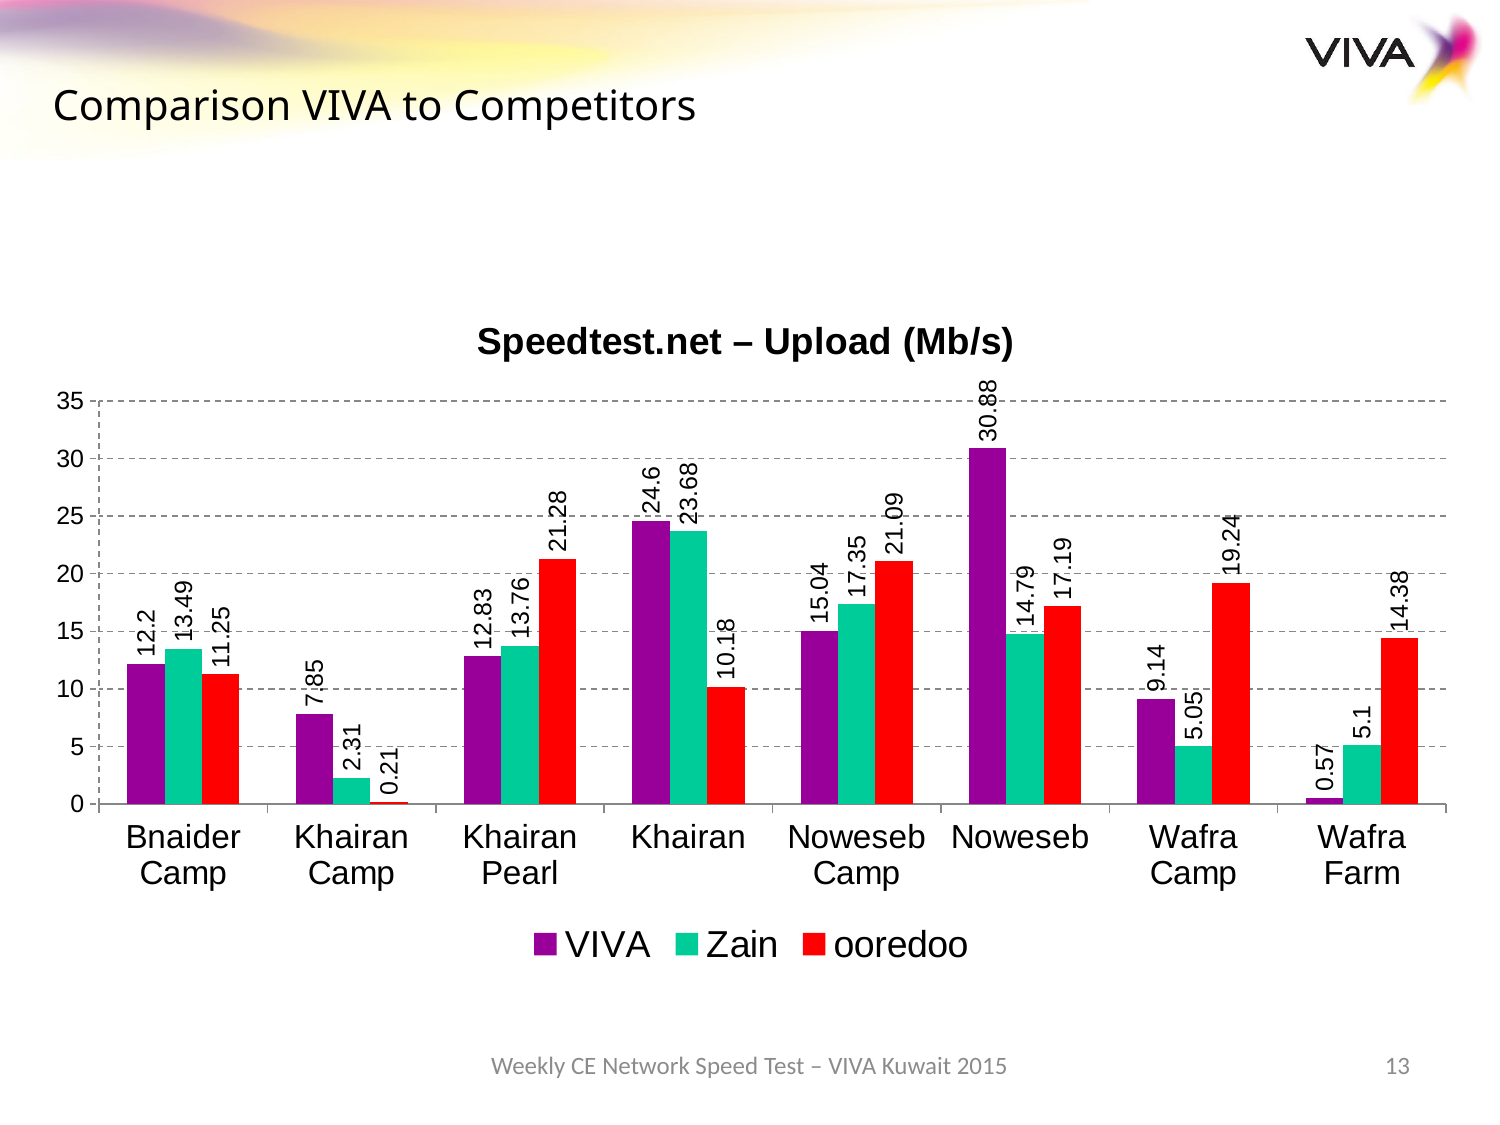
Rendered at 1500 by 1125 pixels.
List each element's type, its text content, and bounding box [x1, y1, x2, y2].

text_box 13 [1074, 1042, 1425, 1103]
picture [1300, 12, 1485, 105]
text_box Weekly CE Network Speed Test – VIVA Kuwait 2015 [205, 1042, 1074, 1103]
picture [0, 0, 1089, 160]
chart [27, 287, 1476, 974]
text_box Comparison VIVA to Competitors [37, 24, 1278, 184]
